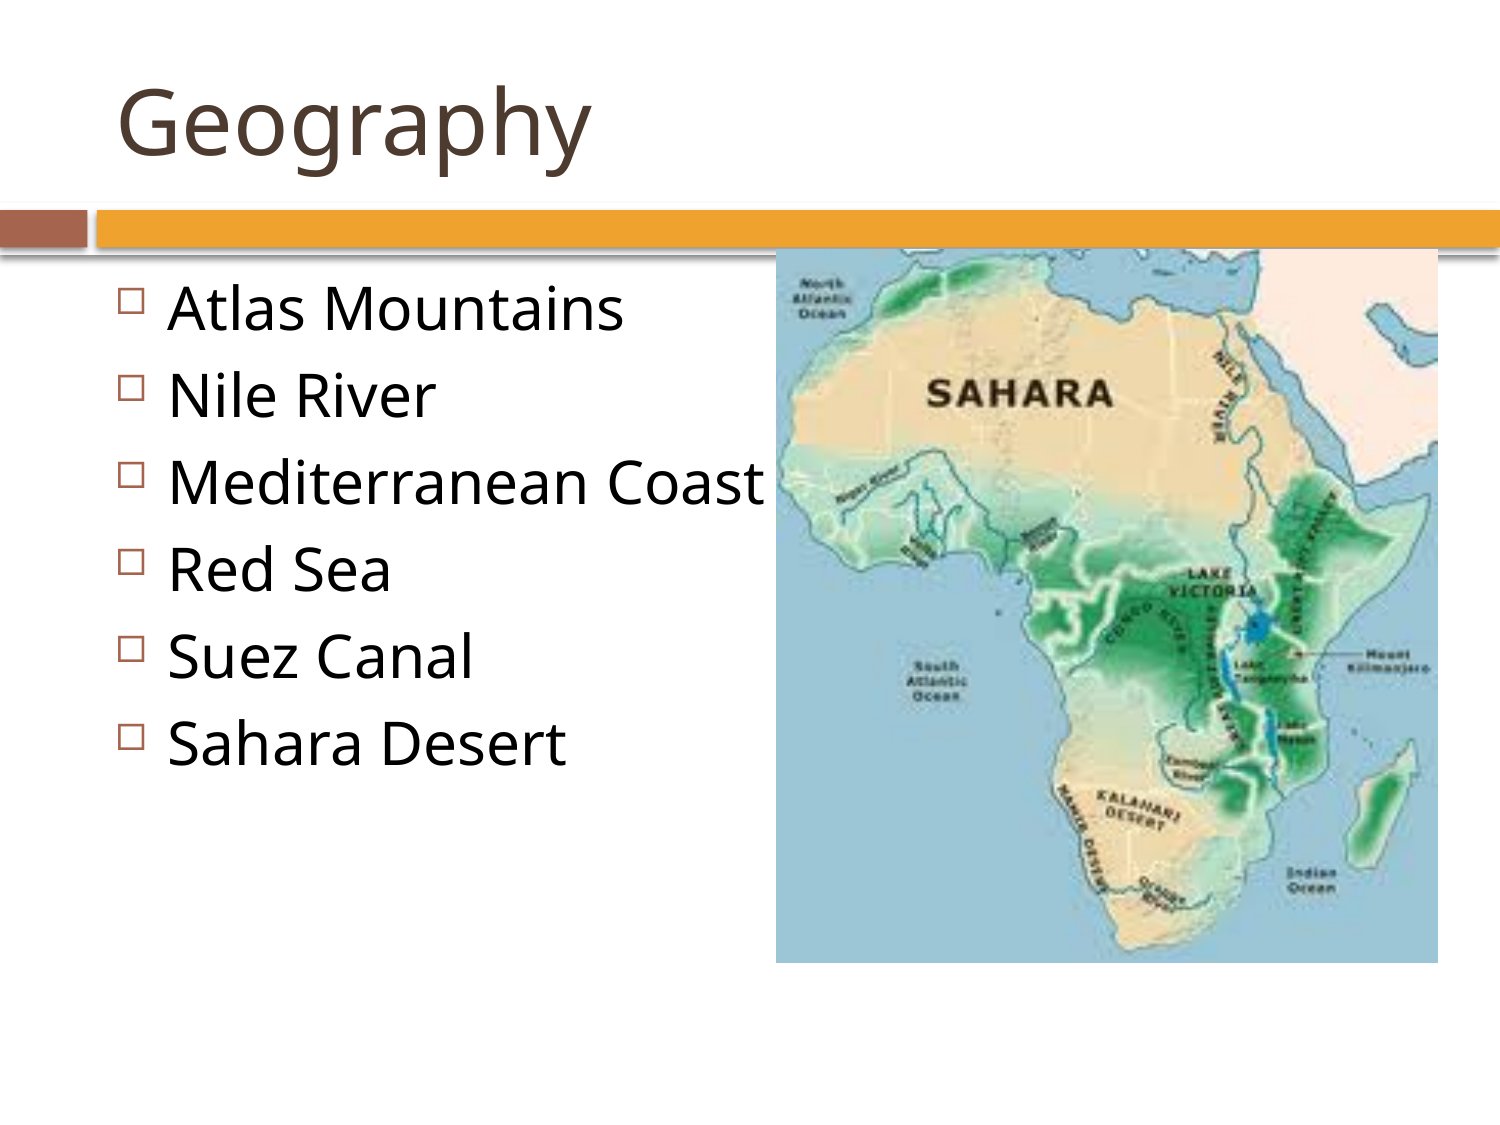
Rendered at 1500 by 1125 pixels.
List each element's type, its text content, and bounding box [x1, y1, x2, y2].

title Geography [100, 37, 1438, 200]
list Atlas Mountains Nile River Mediterranean Coast Red Sea Suez Canal Sahara Desert [100, 262, 1438, 1000]
picture [776, 249, 1438, 963]
